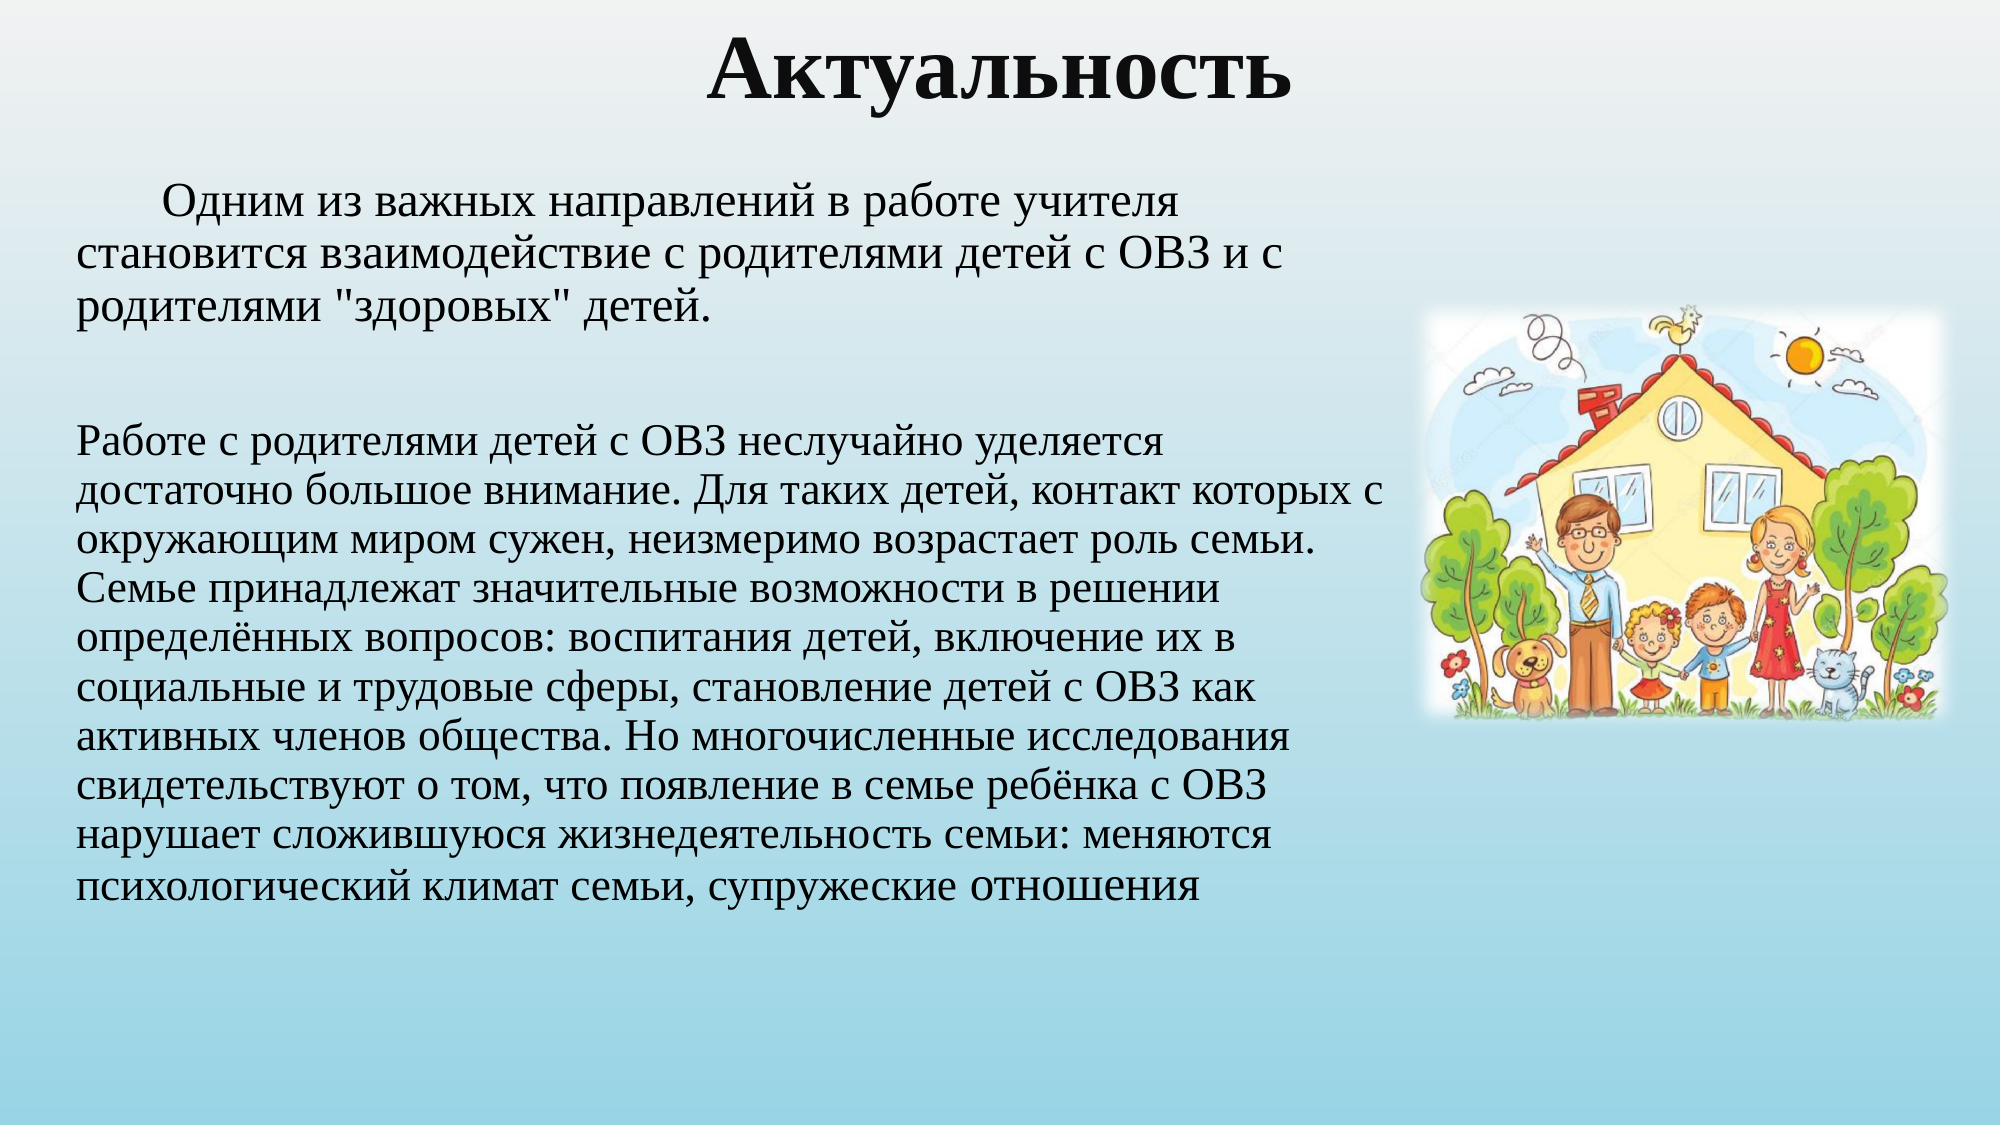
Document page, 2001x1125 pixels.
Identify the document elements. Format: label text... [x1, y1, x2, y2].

list Одним из важных направлений в работе учителя становится взаимодействие с родителями детей с ОВЗ и с родителями "здоровых" детей. Работе с родителями детей с ОВЗ неслучайно уделяется достаточно большое внимание. Для таких детей, контакт которых с окружающим миром сужен, неизмеримо возрастает роль семьи. Семье принадлежат значительные возможности в решении определённых вопросов: воспитания детей, включение их в социальные и трудовые сферы, становление детей с ОВЗ как активных членов общества. Но многочисленные исследования свидетельствуют о том, что появление в семье ребёнка с ОВЗ нарушает сложившуюся жизнедеятельность семьи: меняются психологический климат семьи, супружеские отношения [61, 166, 1408, 928]
title Актуальность [349, 5, 1651, 134]
picture [1407, 293, 1961, 733]
